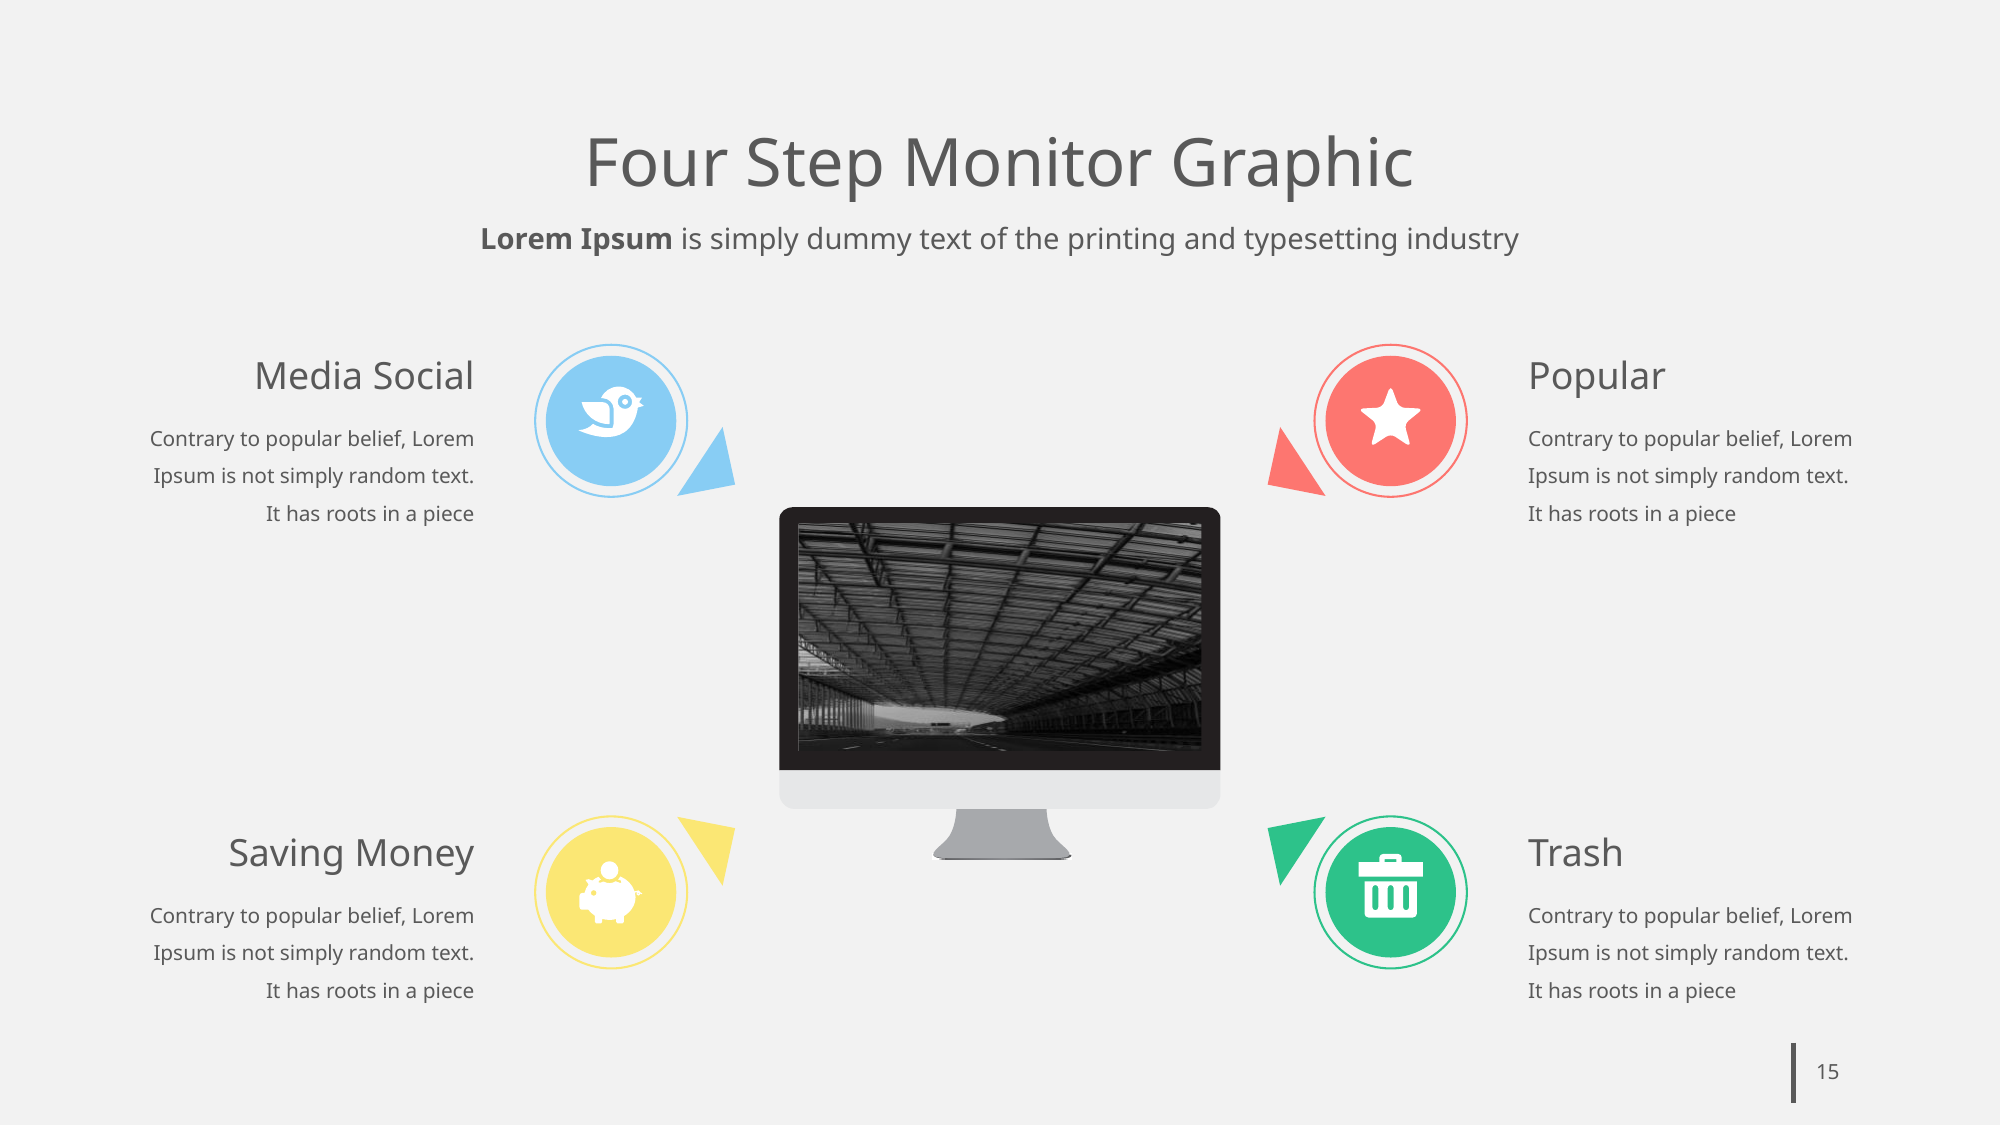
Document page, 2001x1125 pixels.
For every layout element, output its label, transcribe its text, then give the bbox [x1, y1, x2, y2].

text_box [119, 798, 739, 1012]
title Four Step Monitor Graphic [137, 59, 1863, 216]
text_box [119, 344, 739, 535]
text_box 15 [1796, 1042, 1863, 1103]
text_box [1264, 798, 1883, 1012]
list Lorem Ipsum is simply dummy text of the printing and typesetting industry [137, 216, 1863, 271]
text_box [779, 506, 1221, 860]
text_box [1264, 344, 1883, 535]
